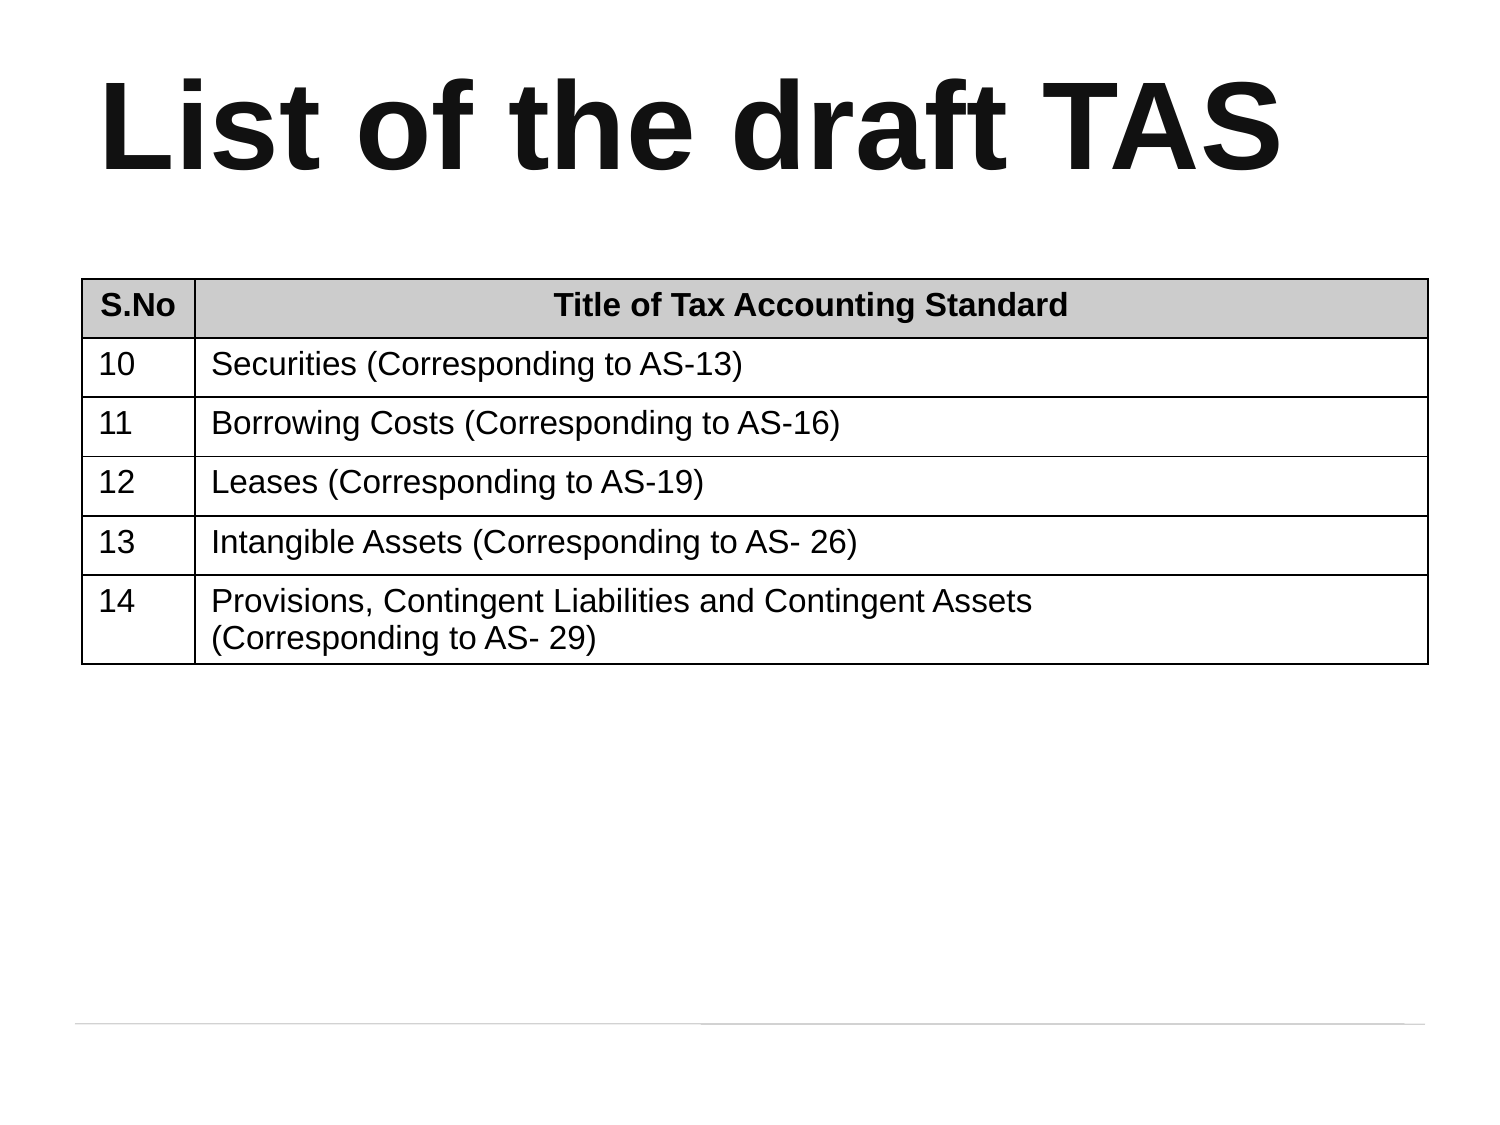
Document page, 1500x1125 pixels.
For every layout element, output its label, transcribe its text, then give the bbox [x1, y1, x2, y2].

table_cell Intangible Assets (Corresponding to AS- 26) [196, 517, 1427, 574]
text_box List of the draft TAS [84, 60, 1435, 202]
table_cell Borrowing Costs (Corresponding to AS-16) [196, 398, 1427, 456]
table_cell 11 [83, 398, 194, 456]
table_cell Leases (Corresponding to AS-19) [196, 457, 1427, 515]
table_cell 14 [83, 576, 194, 663]
table_header Title of Tax Accounting Standard [196, 280, 1427, 337]
table_cell Provisions, Contingent Liabilities and Contingent Assets (Corresponding to AS- 29) [196, 576, 1427, 663]
table_cell Securities (Corresponding to AS-13) [196, 339, 1427, 396]
table_cell 13 [83, 517, 194, 574]
table_cell 12 [83, 457, 194, 515]
table_cell 10 [83, 339, 194, 396]
table_header S.No [83, 280, 194, 337]
